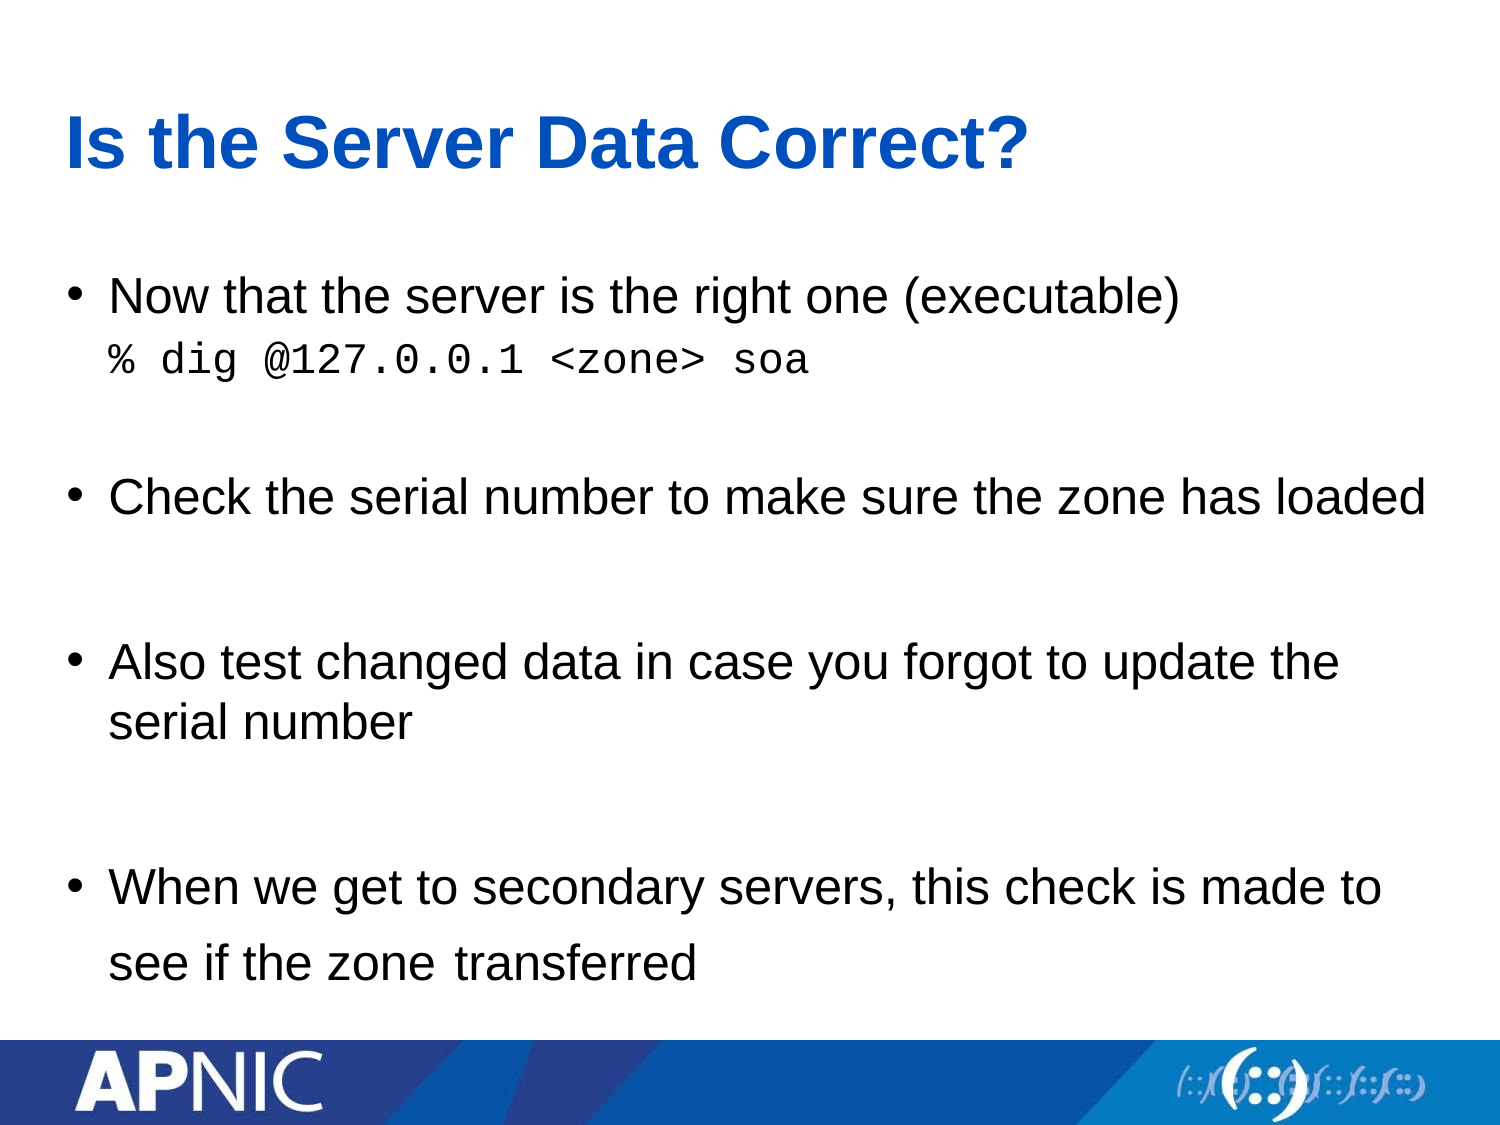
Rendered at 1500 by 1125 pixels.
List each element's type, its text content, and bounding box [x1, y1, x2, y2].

list Now that the server is the right one (executable) % dig @127.0.0.1 <zone> soa Check the serial number to make sure the zone has loaded Also test changed data in case you forgot to update the serial number When we get to secondary servers, this check is made to see if the zone transferred [66, 262, 1437, 1012]
title Is the Server Data Correct? [64, 45, 1436, 233]
picture [0, 1040, 1500, 1125]
